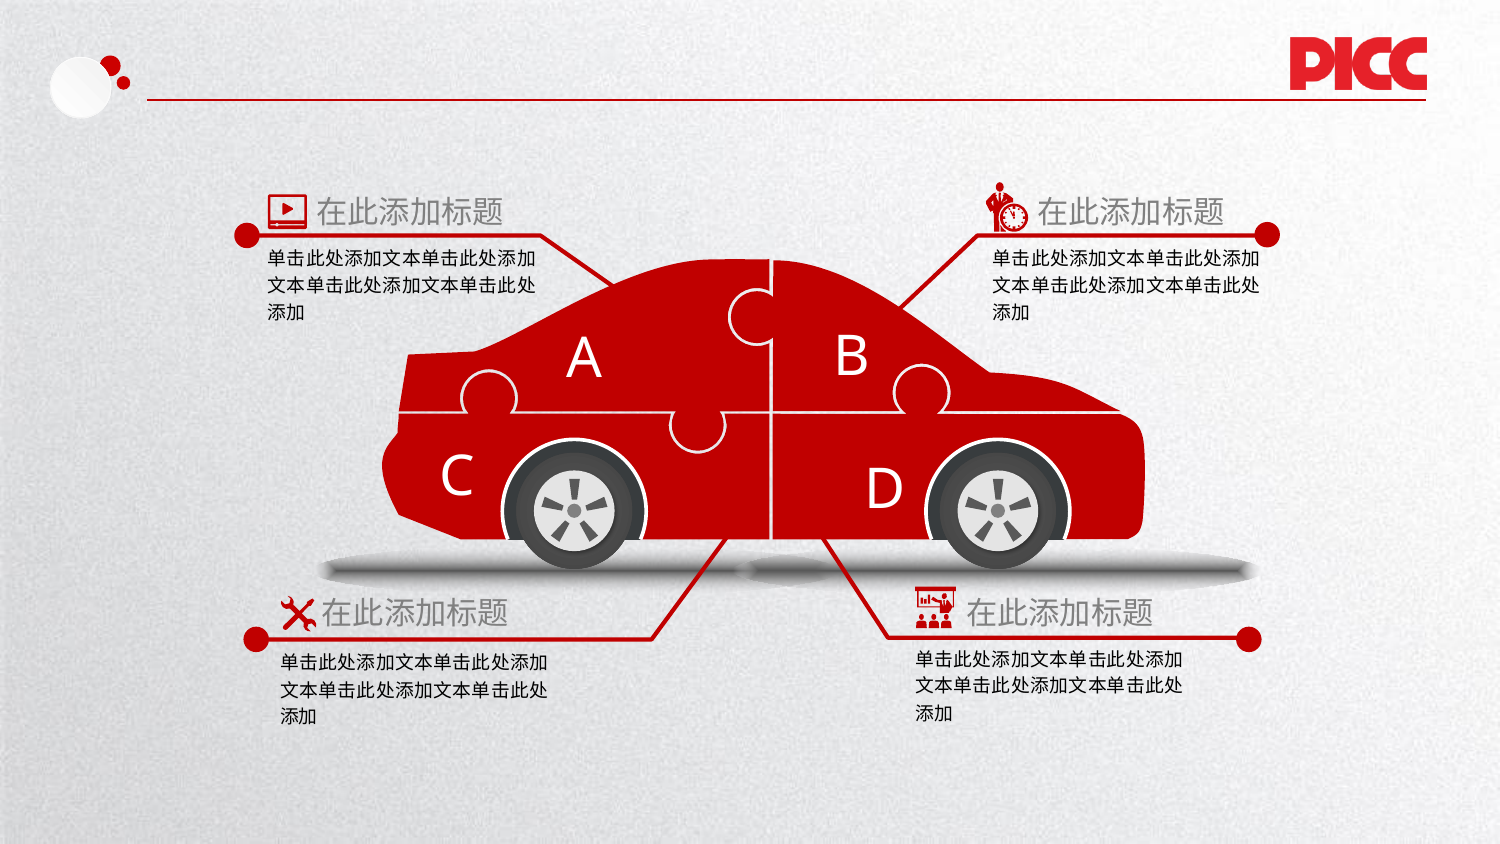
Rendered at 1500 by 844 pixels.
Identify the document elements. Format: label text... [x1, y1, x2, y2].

text_box 单击此处添加文本单击此处添加文本单击此处添加文本单击此处添加 [256, 303, 303, 329]
text_box 在此添加标题 [1032, 186, 1258, 222]
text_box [308, 258, 1264, 598]
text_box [267, 194, 308, 230]
picture [0, 0, 1500, 844]
text_box 单击此处添加文本单击此处添加文本单击此处添加文本单击此处添加 [904, 659, 1195, 730]
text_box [895, 223, 1279, 313]
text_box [236, 224, 625, 295]
text_box 单击此处添加文本单击此处添加文本单击此处添加文本单击此处添加 [268, 659, 560, 734]
text_box 在此添加标题 [305, 186, 537, 223]
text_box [245, 536, 728, 651]
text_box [820, 534, 1260, 651]
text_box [985, 181, 1029, 232]
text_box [914, 586, 957, 629]
